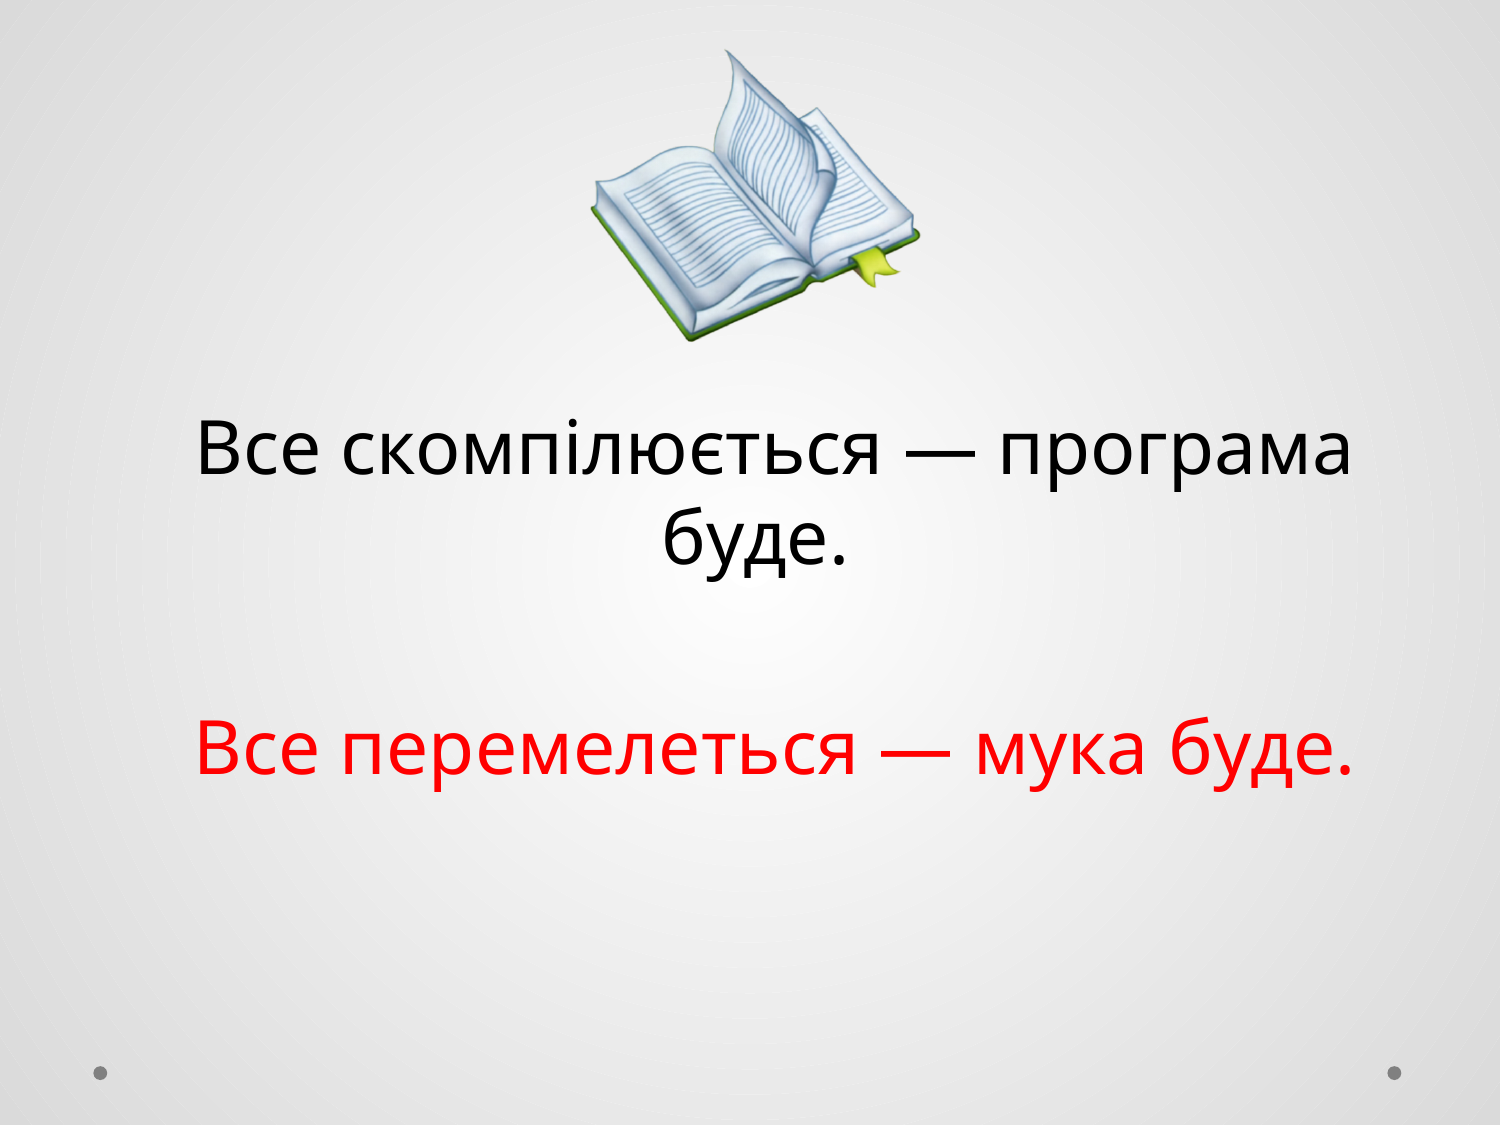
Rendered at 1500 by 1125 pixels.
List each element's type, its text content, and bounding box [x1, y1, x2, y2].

picture [584, 42, 933, 351]
text_box Все скомпілюється — програма буде. Все перемелеться — мука буде. [99, 287, 1450, 1030]
